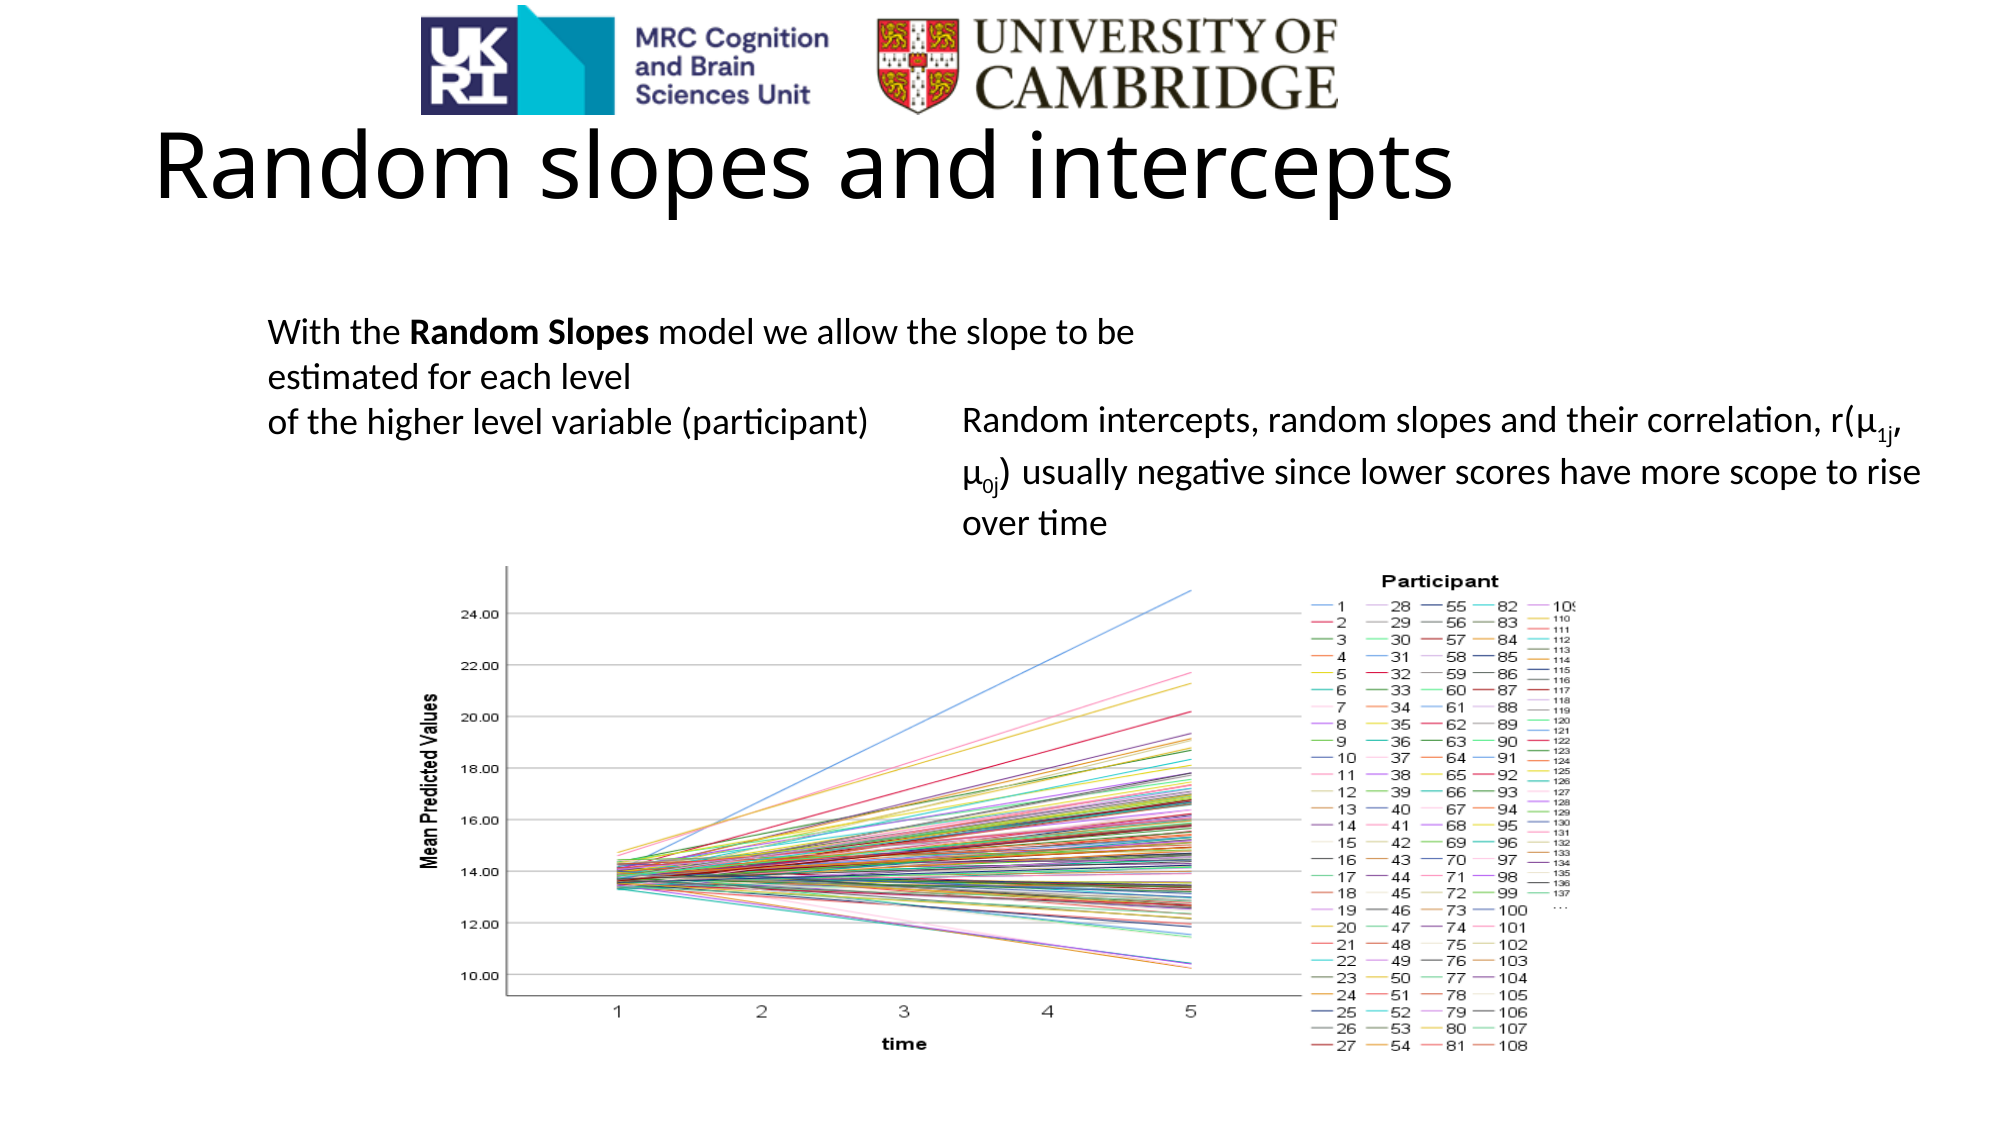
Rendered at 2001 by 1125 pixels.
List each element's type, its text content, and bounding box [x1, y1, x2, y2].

picture [421, 5, 1338, 59]
text_box With the Random Slopes model we allow the slope to be estimated for each level of the higher level variable (participant) [252, 299, 1253, 450]
title Random slopes and intercepts [137, 59, 1863, 278]
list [393, 561, 1607, 1067]
text_box Random intercepts, random slopes and their correlation, r(μ1j, μ0j) usually negative since lower scores have more scope to rise over time [947, 388, 1948, 551]
